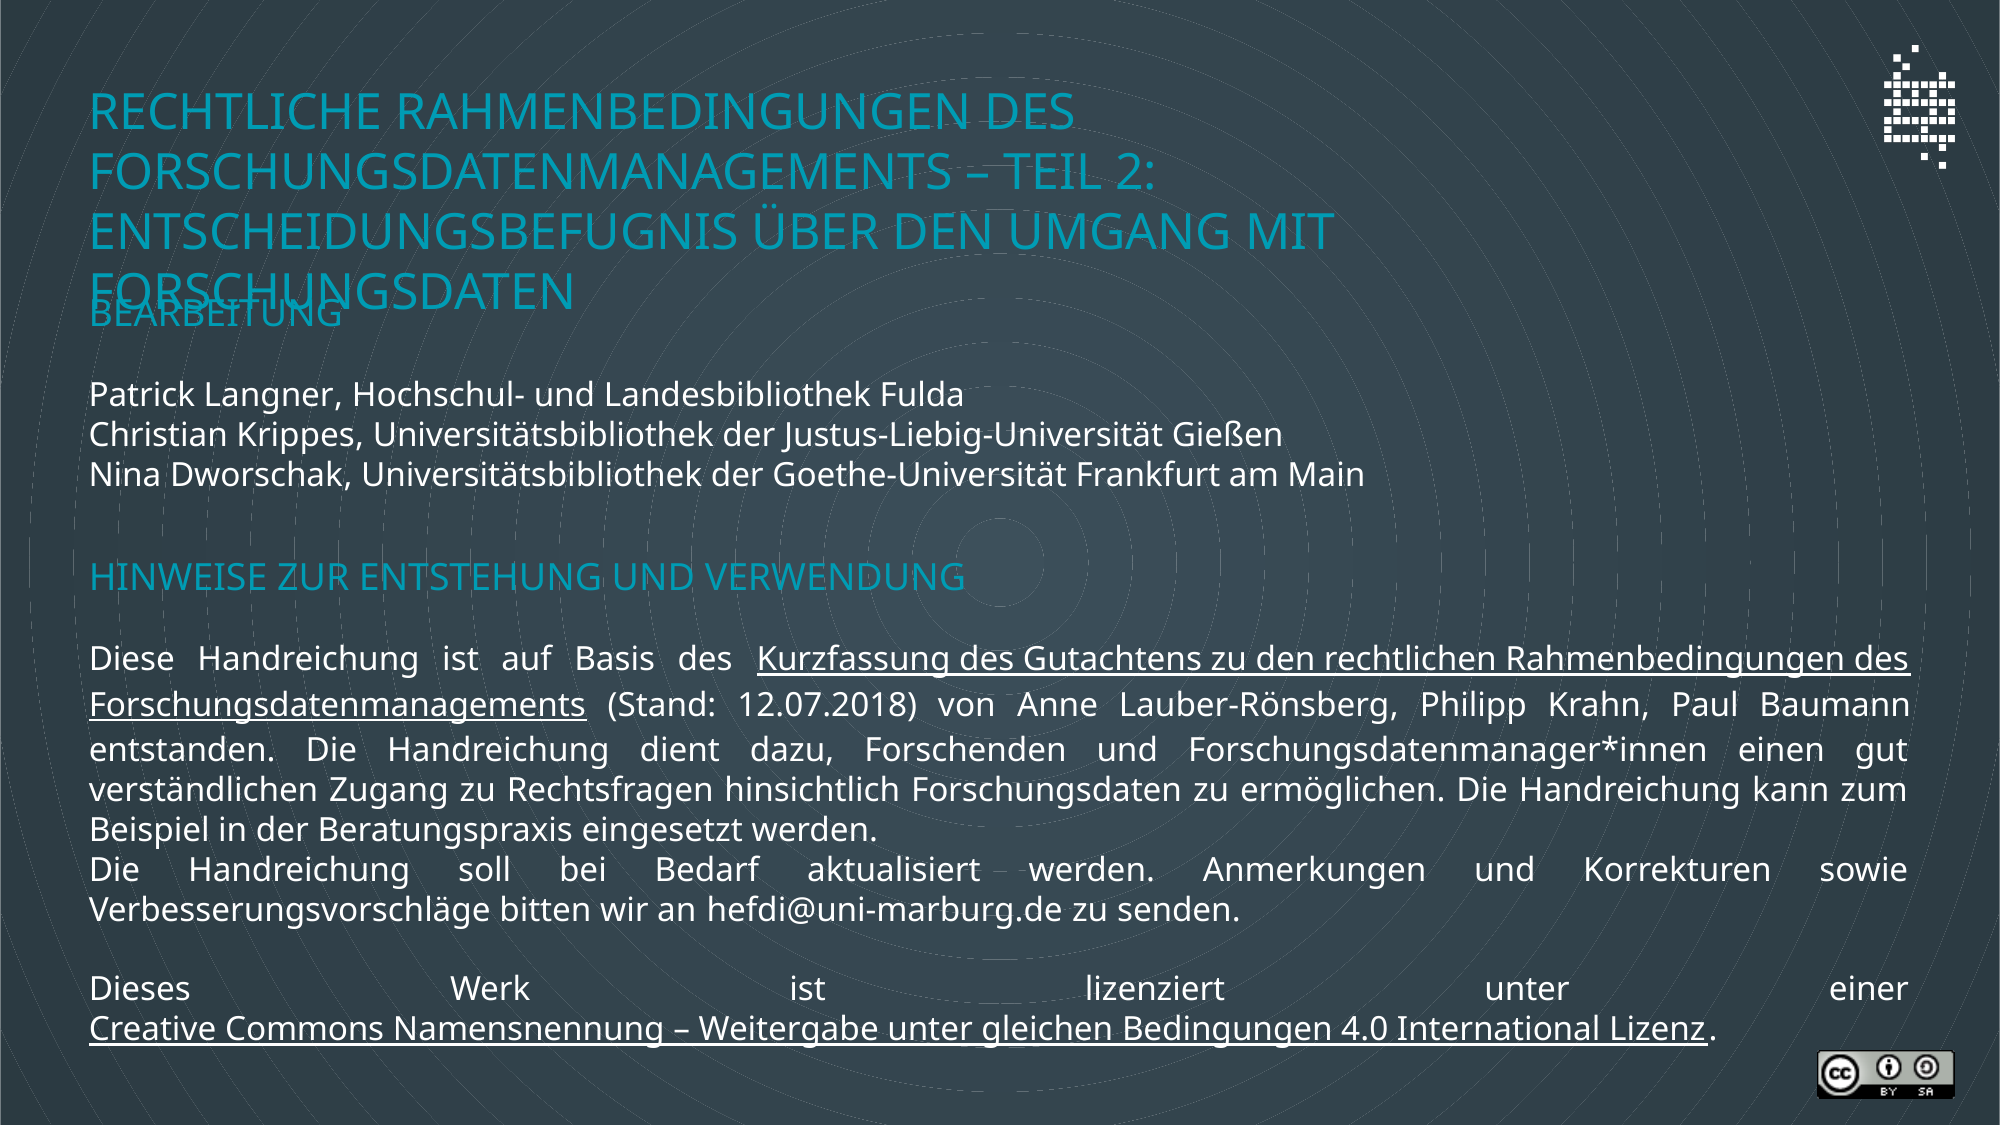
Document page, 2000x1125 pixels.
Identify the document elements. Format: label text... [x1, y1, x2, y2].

text_box Bearbeitung Patrick Langner, Hochschul- und Landesbibliothek Fulda Christian Krippes, Universitätsbibliothek der Justus-Liebig-Universität Gießen Nina Dworschak, Universitätsbibliothek der Goethe-Universität Frankfurt am Main [88, 288, 1911, 511]
text_box Rechtliche Rahmenbedingungen des Forschungsdatenmanagements – Teil 2: Entscheidungsbefugnis über den Umgang mit Forschungsdaten [73, 72, 1830, 328]
text_box Hinweise zur Entstehung und Verwendung Diese Handreichung ist auf Basis des Kurzfassung des Gutachtens zu den rechtlichen Rahmenbedingungen des Forschungsdatenmanagements (Stand: 12.07.2018) von Anne Lauber‐Rönsberg, Philipp Krahn, Paul Baumann entstanden. Die Handreichung dient dazu, Forschenden und Forschungsdatenmanager*innen einen gut verständlichen Zugang zu Rechtsfragen hinsichtlich Forschungsdaten zu ermöglichen. Die Handreichung kann zum Beispiel in der Beratungspraxis eingesetzt werden. Die Handreichung soll bei Bedarf aktualisiert werden. Anmerkungen und Korrekturen sowie Verbesserungsvorschläge bitten wir an hefdi@uni-marburg.de zu senden. Dieses Werk ist lizenziert unter einer Creative Commons Namensnennung – Weitergabe unter gleichen Bedingungen 4.0 International Lizenz. [88, 552, 1912, 662]
text_box [0, 0, 2000, 1125]
picture [1884, 45, 1955, 169]
picture [1816, 1049, 1955, 1099]
